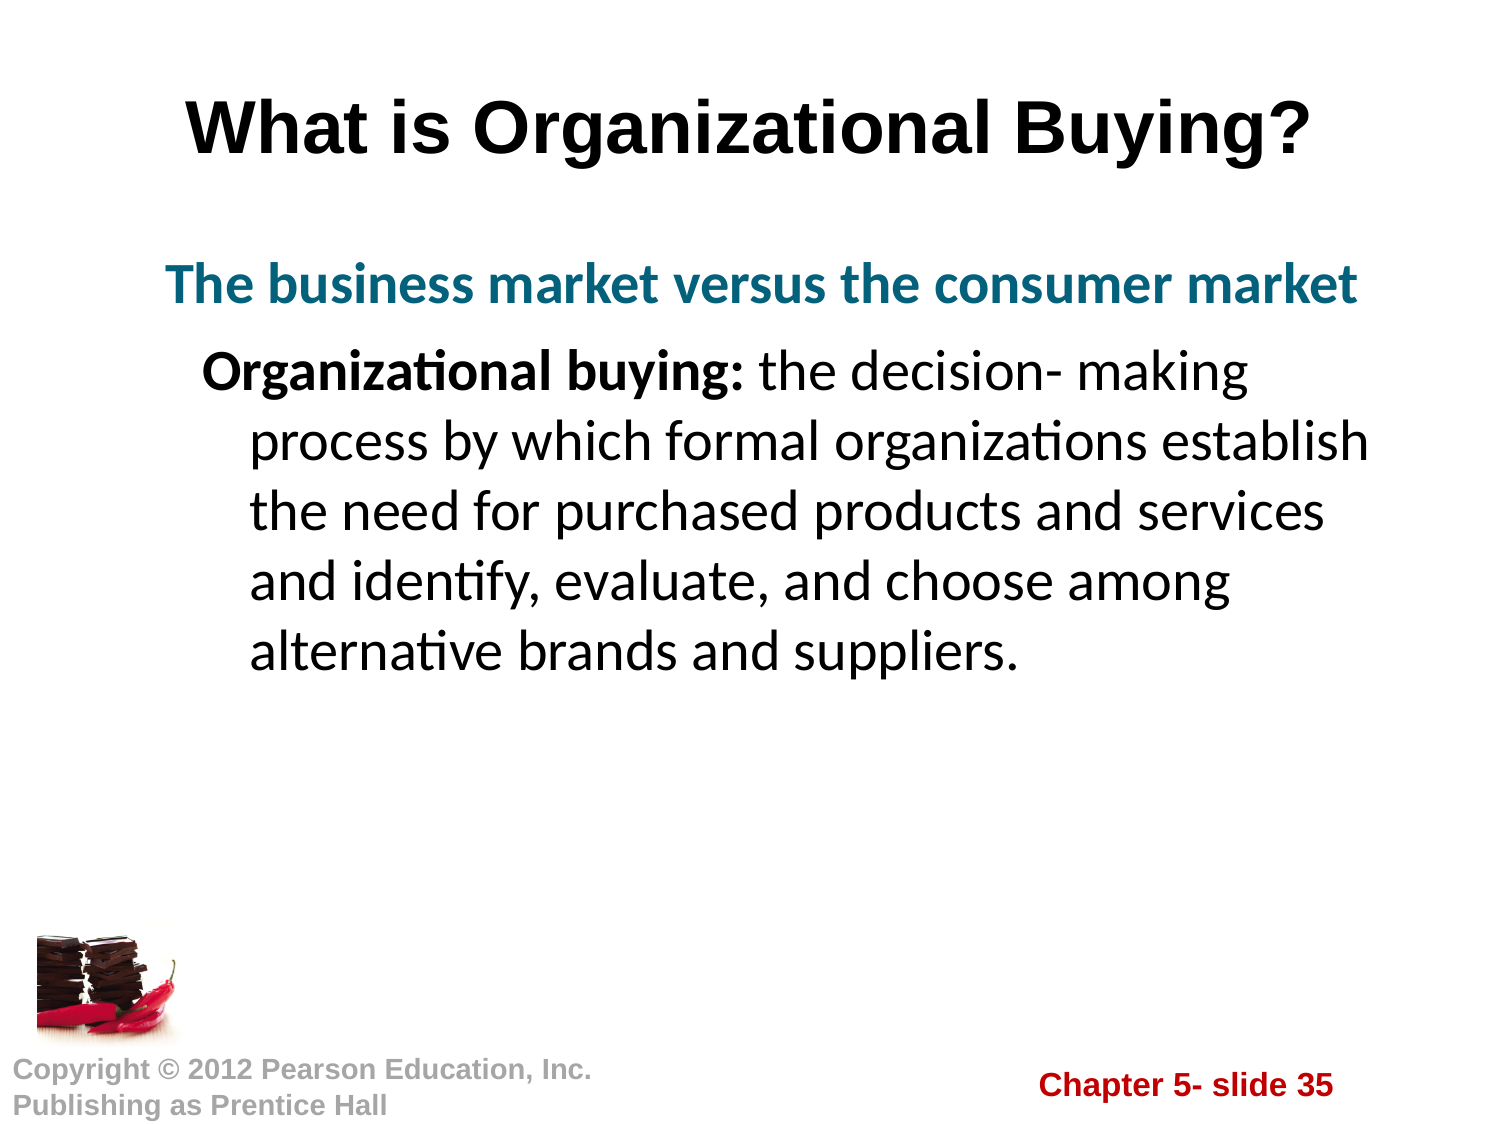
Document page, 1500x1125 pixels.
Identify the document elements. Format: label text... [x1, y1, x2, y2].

title What is Organizational Buying? [112, 37, 1388, 226]
list Organizational buying: the decision- making process by which formal organizations establish the need for purchased products and services and identify, evaluate, and choose among alternative brands and suppliers. [112, 324, 1388, 1001]
picture [37, 924, 188, 1050]
list The business market versus the consumer market [149, 237, 1388, 301]
